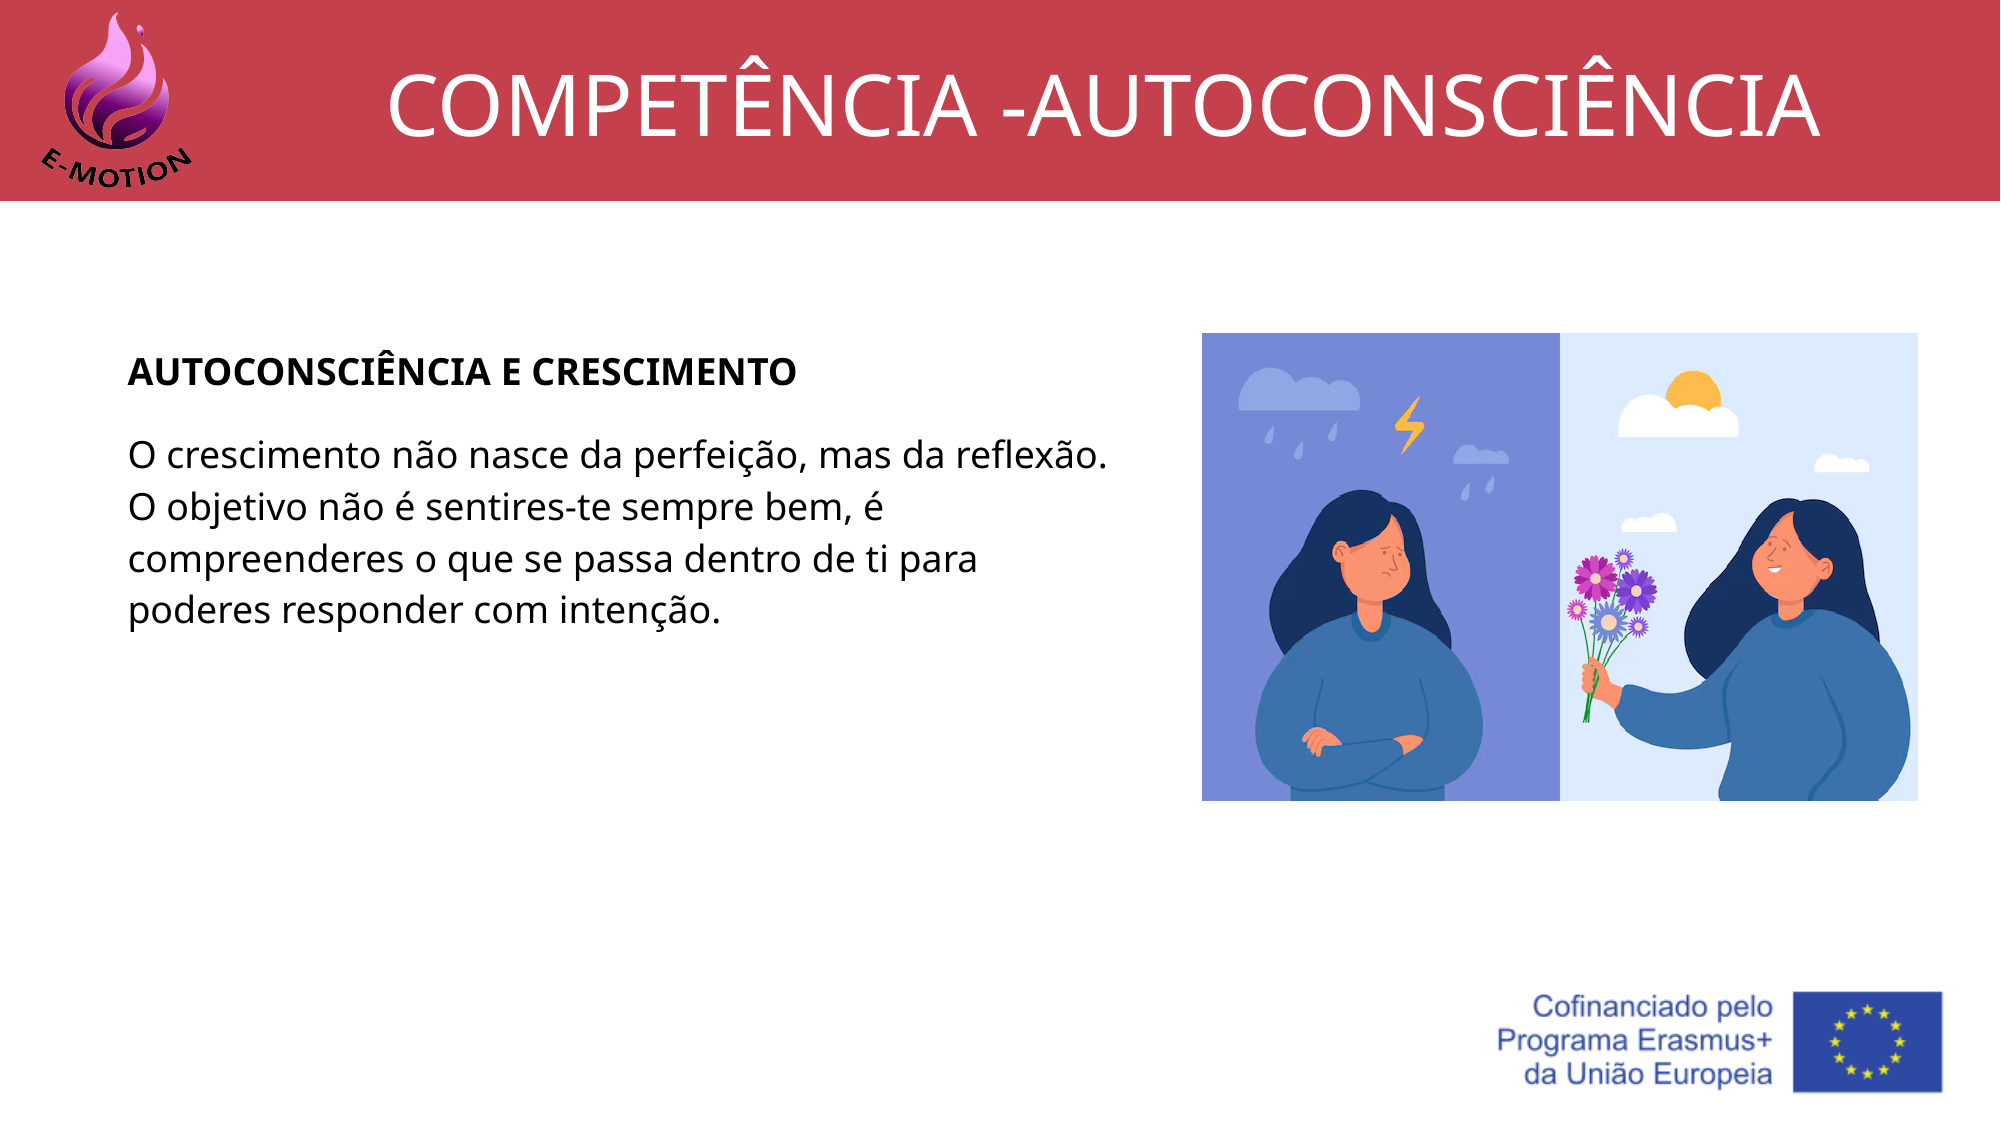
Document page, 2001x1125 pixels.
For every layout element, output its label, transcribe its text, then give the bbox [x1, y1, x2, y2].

picture [1396, 955, 2000, 1125]
text_box AUTOCONSCIÊNCIA E CRESCIMENTO O crescimento não nasce da perfeição, mas da reflexão. O objetivo não é sentires-te sempre bem, é compreenderes o que se passa dentro de ti para poderes responder com intenção. [112, 333, 1125, 715]
text_box COMPETÊNCIA -AUTOCONSCIÊNCIA [257, 47, 1838, 170]
picture [0, 0, 253, 247]
picture [1201, 333, 1918, 801]
